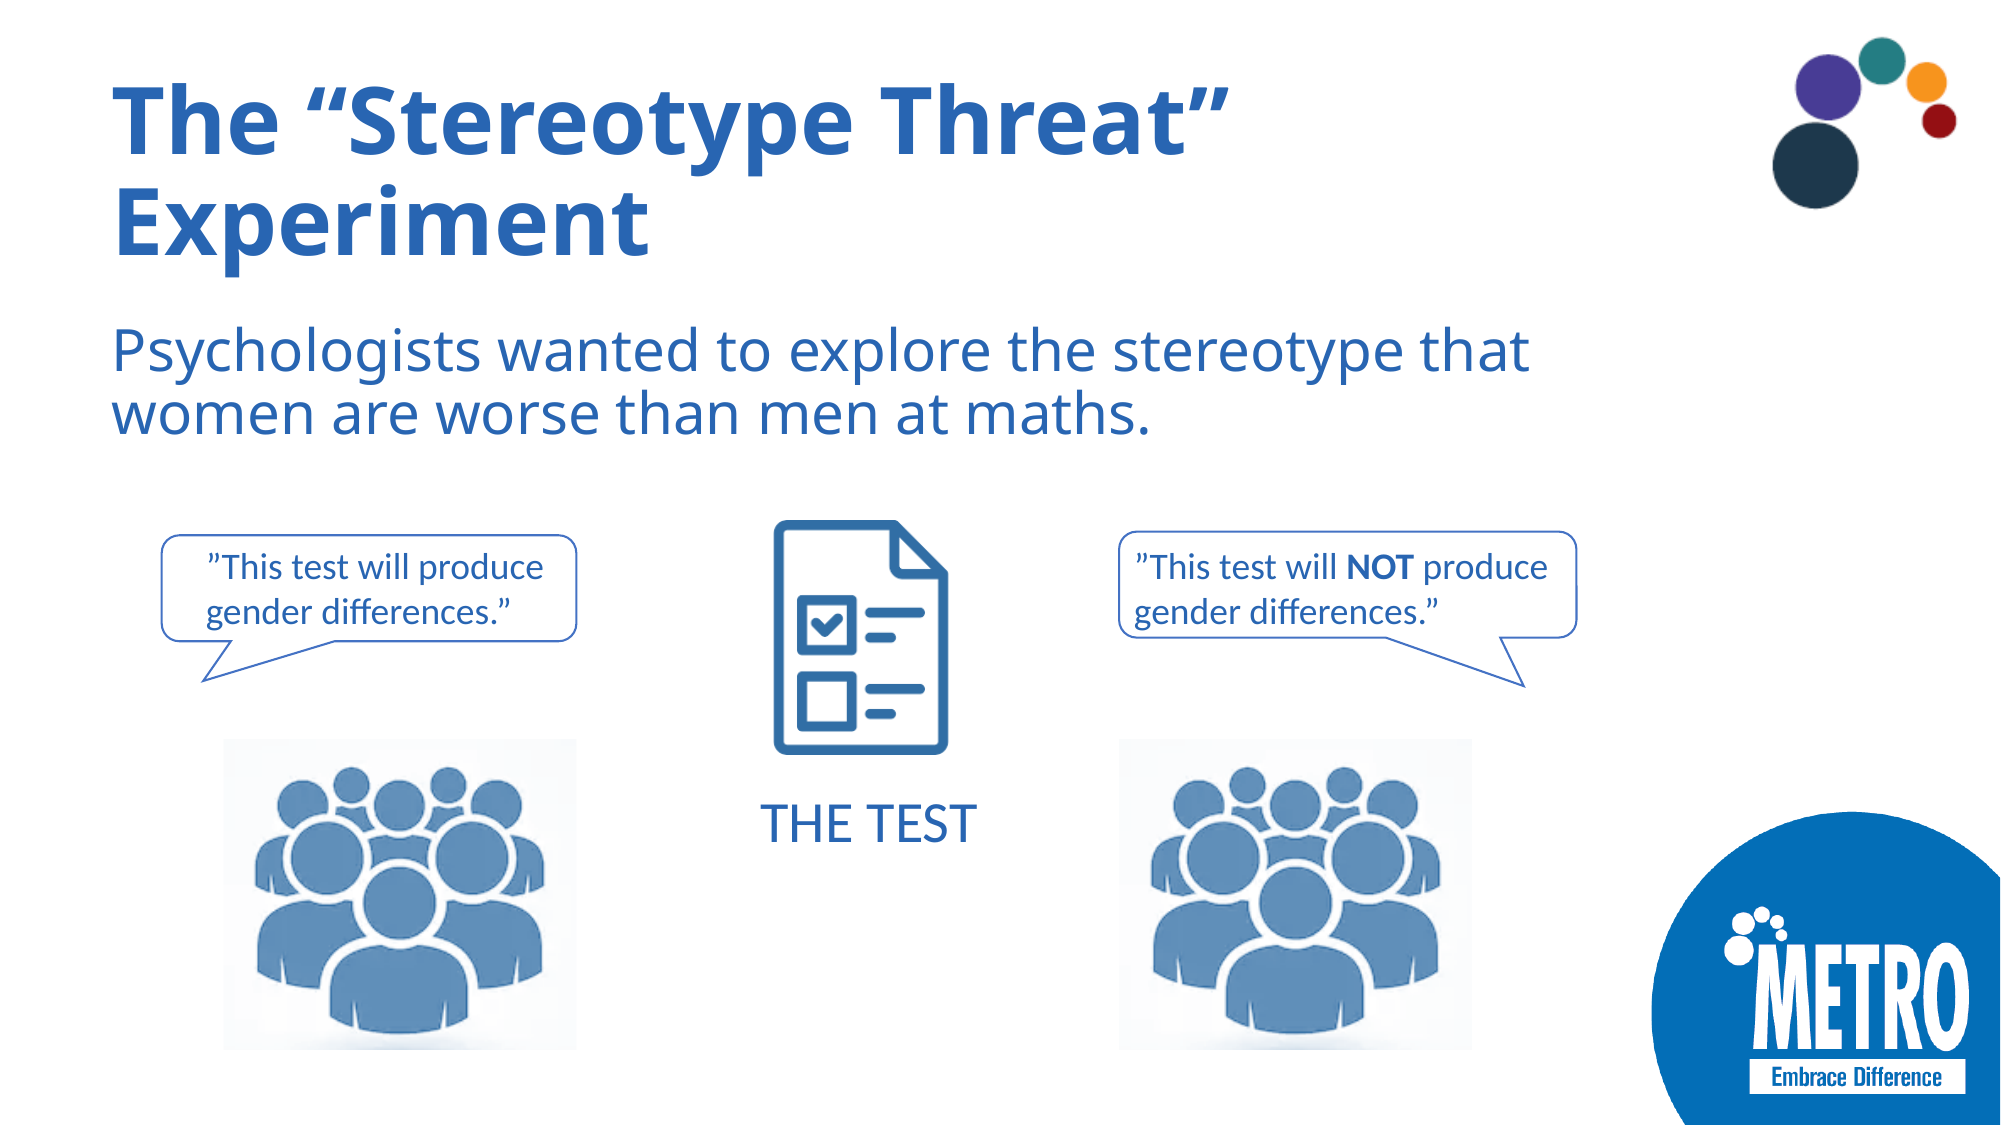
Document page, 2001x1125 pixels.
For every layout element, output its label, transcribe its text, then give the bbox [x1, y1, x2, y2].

list Psychologists wanted to explore the stereotype that women are worse than men at maths. [96, 314, 1658, 938]
picture [744, 520, 978, 755]
title The “Stereotype Threat” Experiment [96, 66, 1658, 284]
text_box ”This test will NOT produce gender differences.” [1119, 535, 1577, 640]
text_box ”This test will produce gender differences.” [191, 535, 603, 640]
picture [1759, 31, 1964, 215]
picture [223, 739, 577, 1050]
text_box THE TEST [745, 776, 993, 862]
picture [1119, 739, 1472, 1050]
text_box [1389, 640, 1526, 688]
picture [1651, 811, 2001, 1125]
text_box [1124, 530, 1571, 535]
